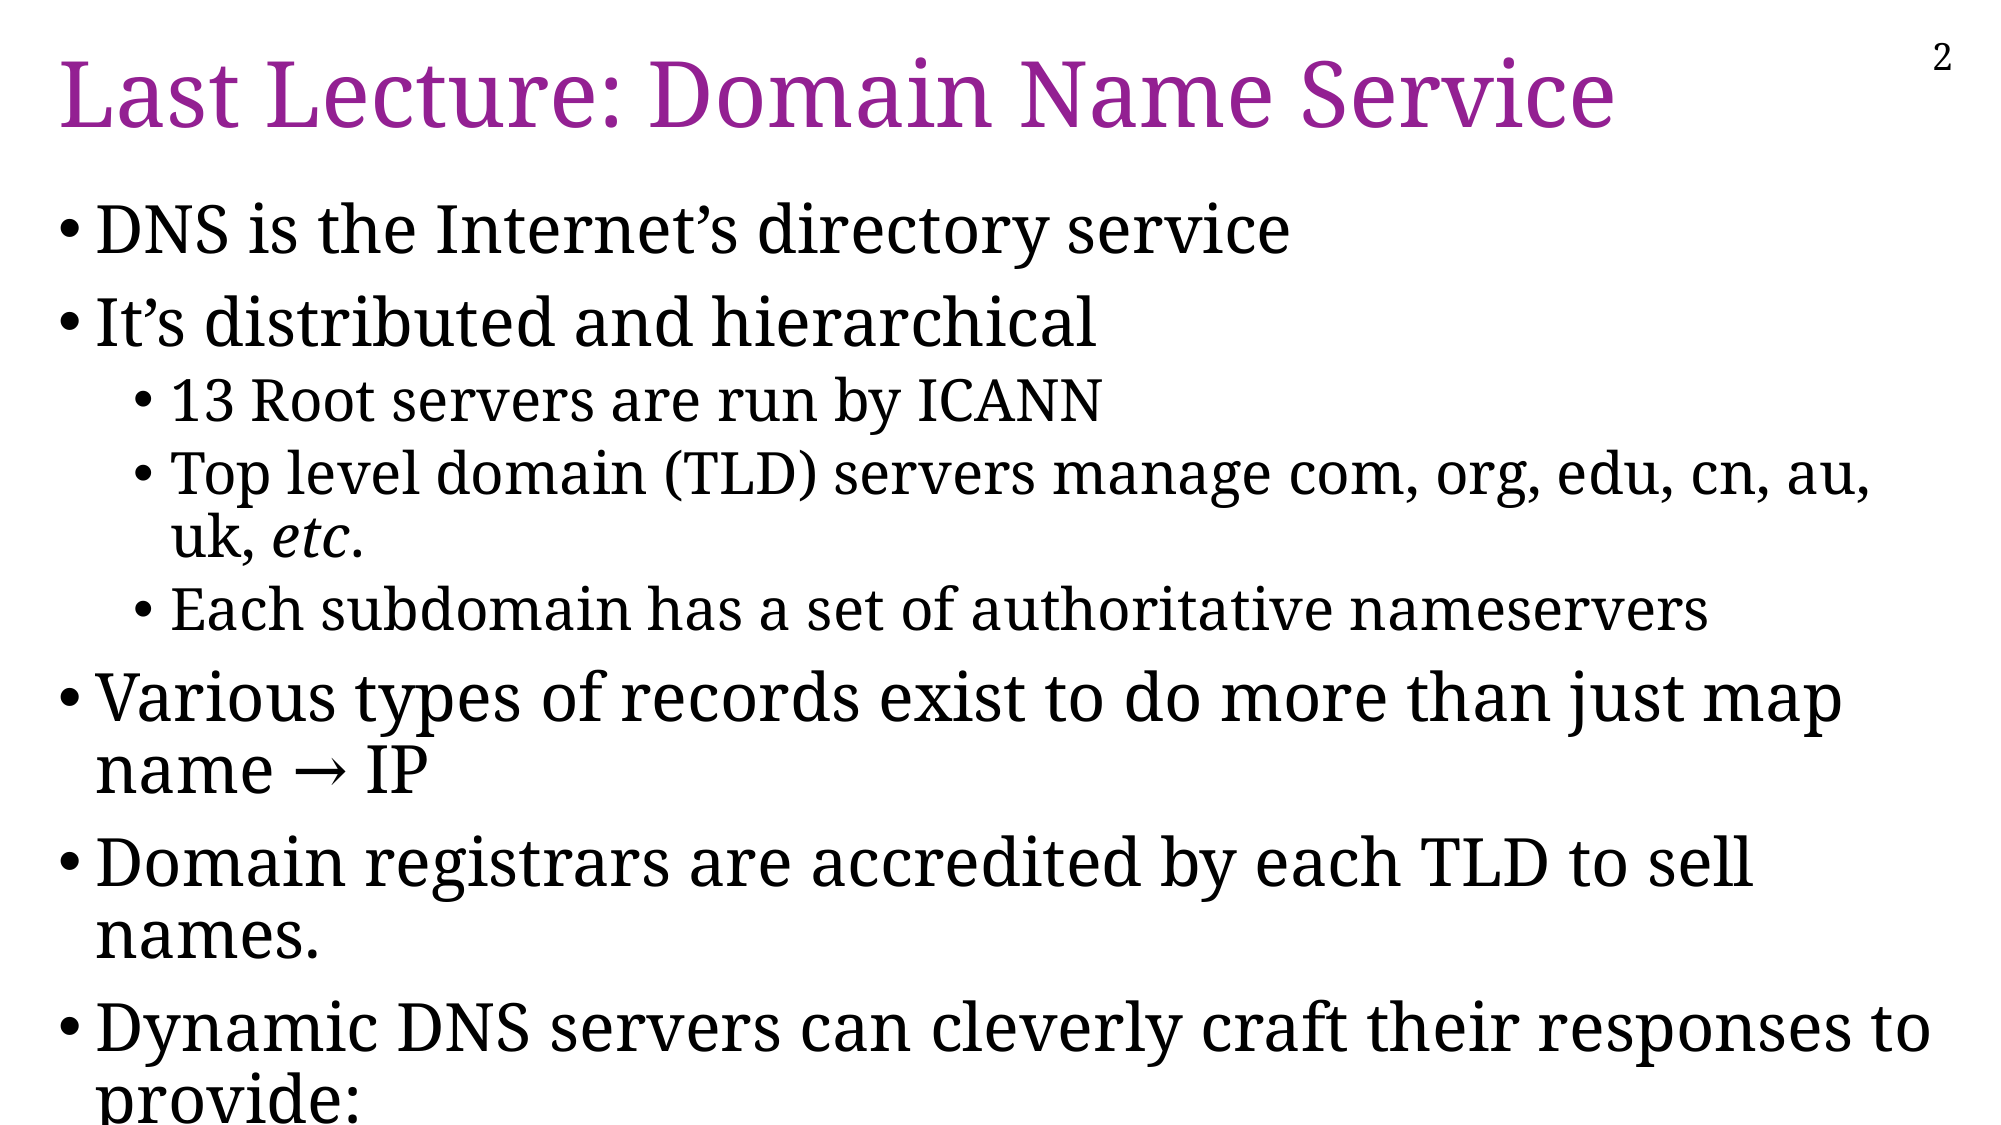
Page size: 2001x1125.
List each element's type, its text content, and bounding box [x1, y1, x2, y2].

list DNS is the Internet’s directory service It’s distributed and hierarchical 13 Root servers are run by ICANN Top level domain (TLD) servers manage com, org, edu, cn, au, uk, etc. Each subdomain has a set of authoritative nameservers Various types of records exist to do more than just map name → IP Domain registrars are accredited by each TLD to sell names. Dynamic DNS servers can cleverly craft their responses to provide: Load balancing and fault tolerance in a cluster of servers Content Delivery Networks, that direct you to the closest service “mirror” Captive portals [43, 188, 1953, 1106]
title Last Lecture: Domain Name Service [43, 25, 1953, 171]
